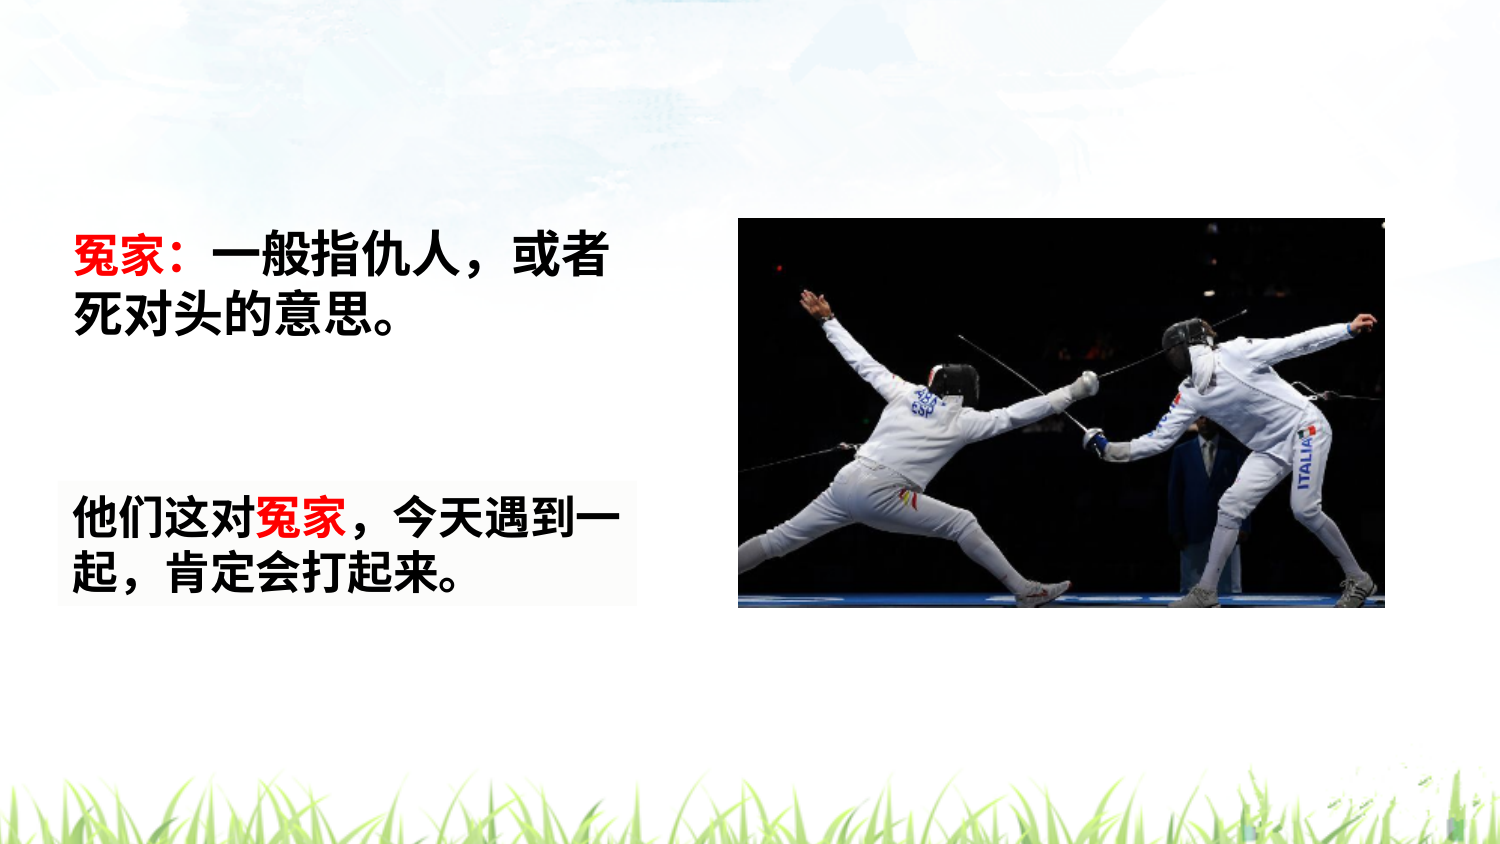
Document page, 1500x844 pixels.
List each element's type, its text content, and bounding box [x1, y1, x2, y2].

picture [0, 0, 1500, 844]
text_box 冤家：一般指仇人，或者死对头的意思。 [58, 214, 644, 350]
text_box 他们这对冤家，今天遇到一 起，肯定会打起来。 [57, 480, 637, 606]
